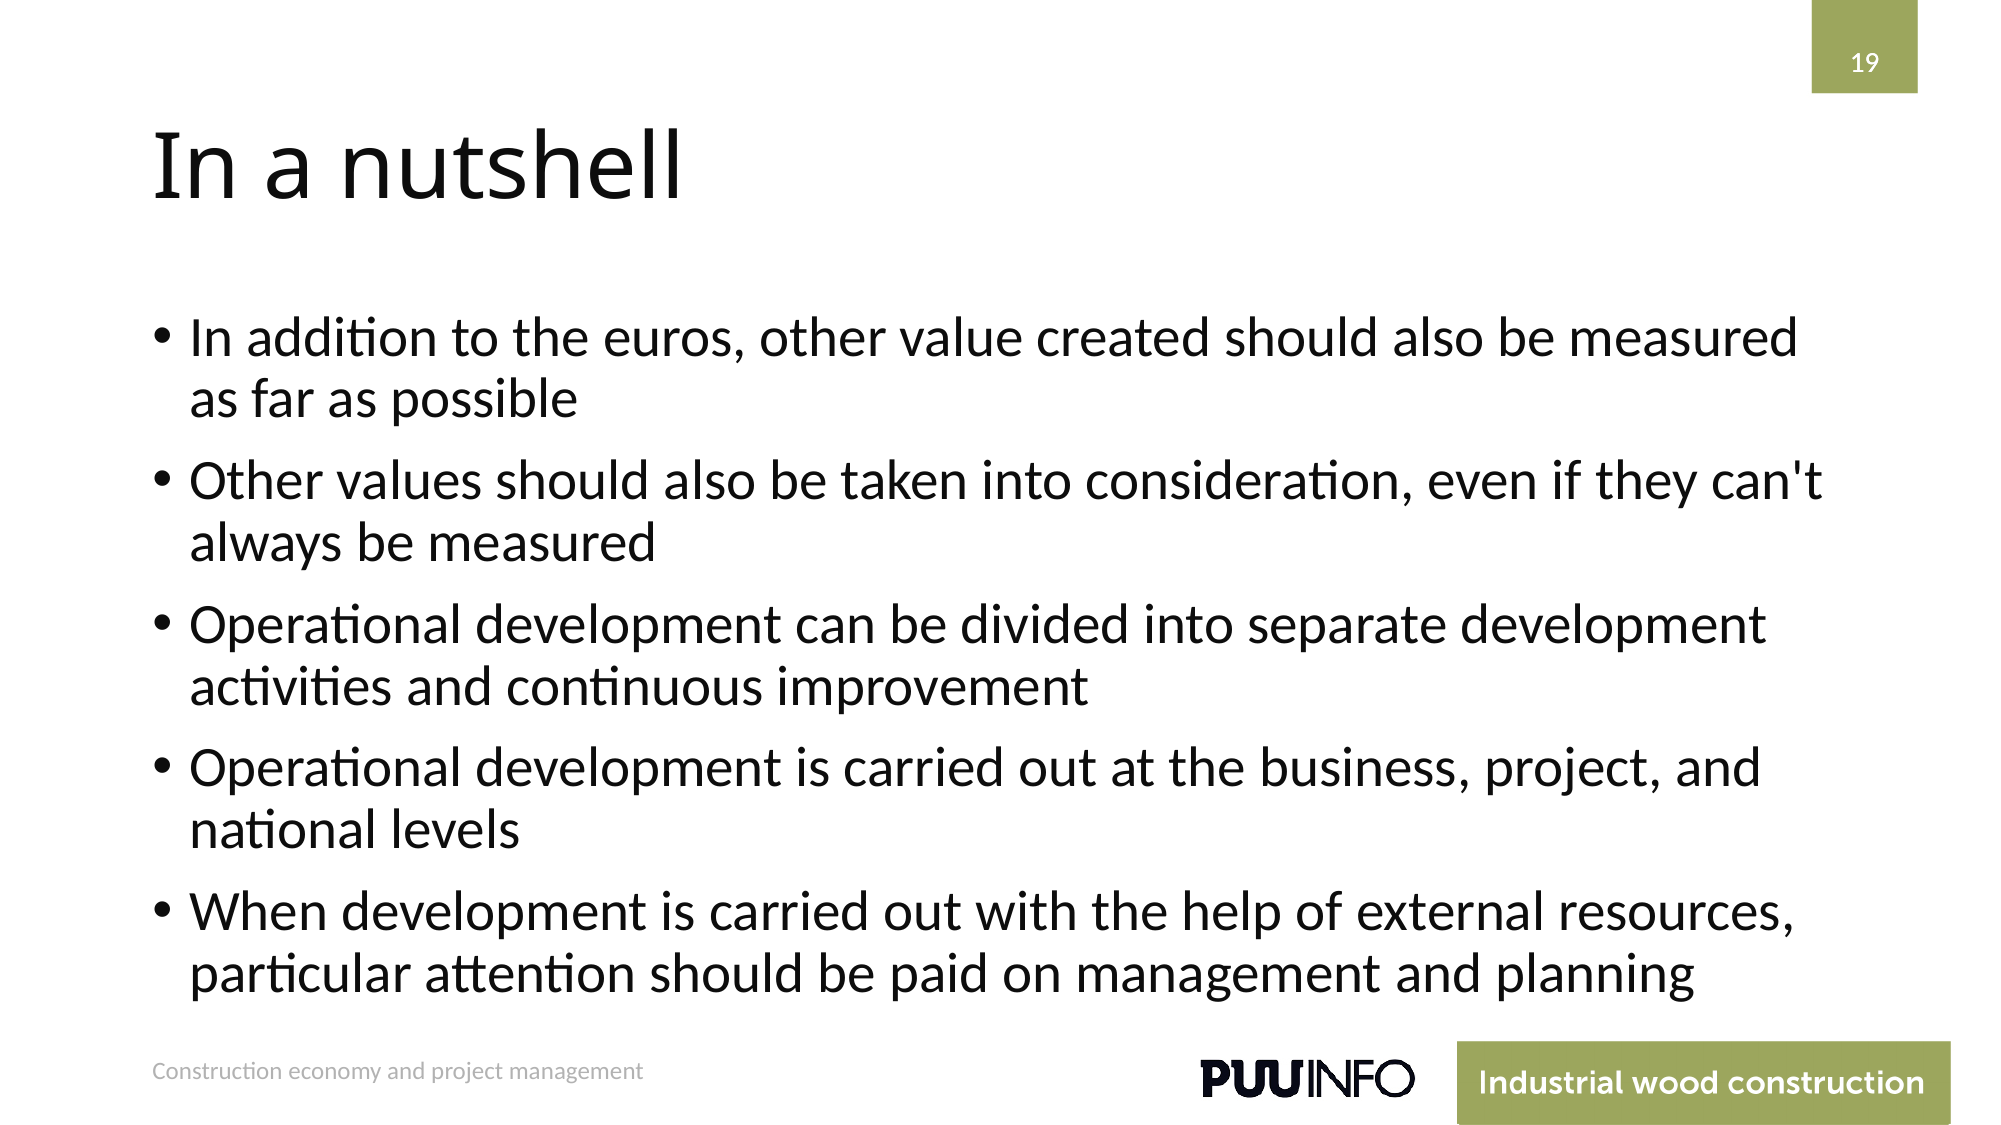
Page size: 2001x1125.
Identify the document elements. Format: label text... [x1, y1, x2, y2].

slide_number 19 [1811, 29, 1918, 93]
footer Construction economy and project management [137, 1039, 813, 1100]
title In a nutshell [137, 59, 1863, 278]
list In addition to the euros, other value created should also be measured as far as possible Other values should also be taken into consideration, even if they can't always be measured Operational development can be divided into separate development activities and continuous improvement Operational development is carried out at the business, project, and national levels When development is carried out with the help of external resources, particular attention should be paid on management and planning [137, 299, 1863, 1014]
picture [0, 0, 2000, 1125]
